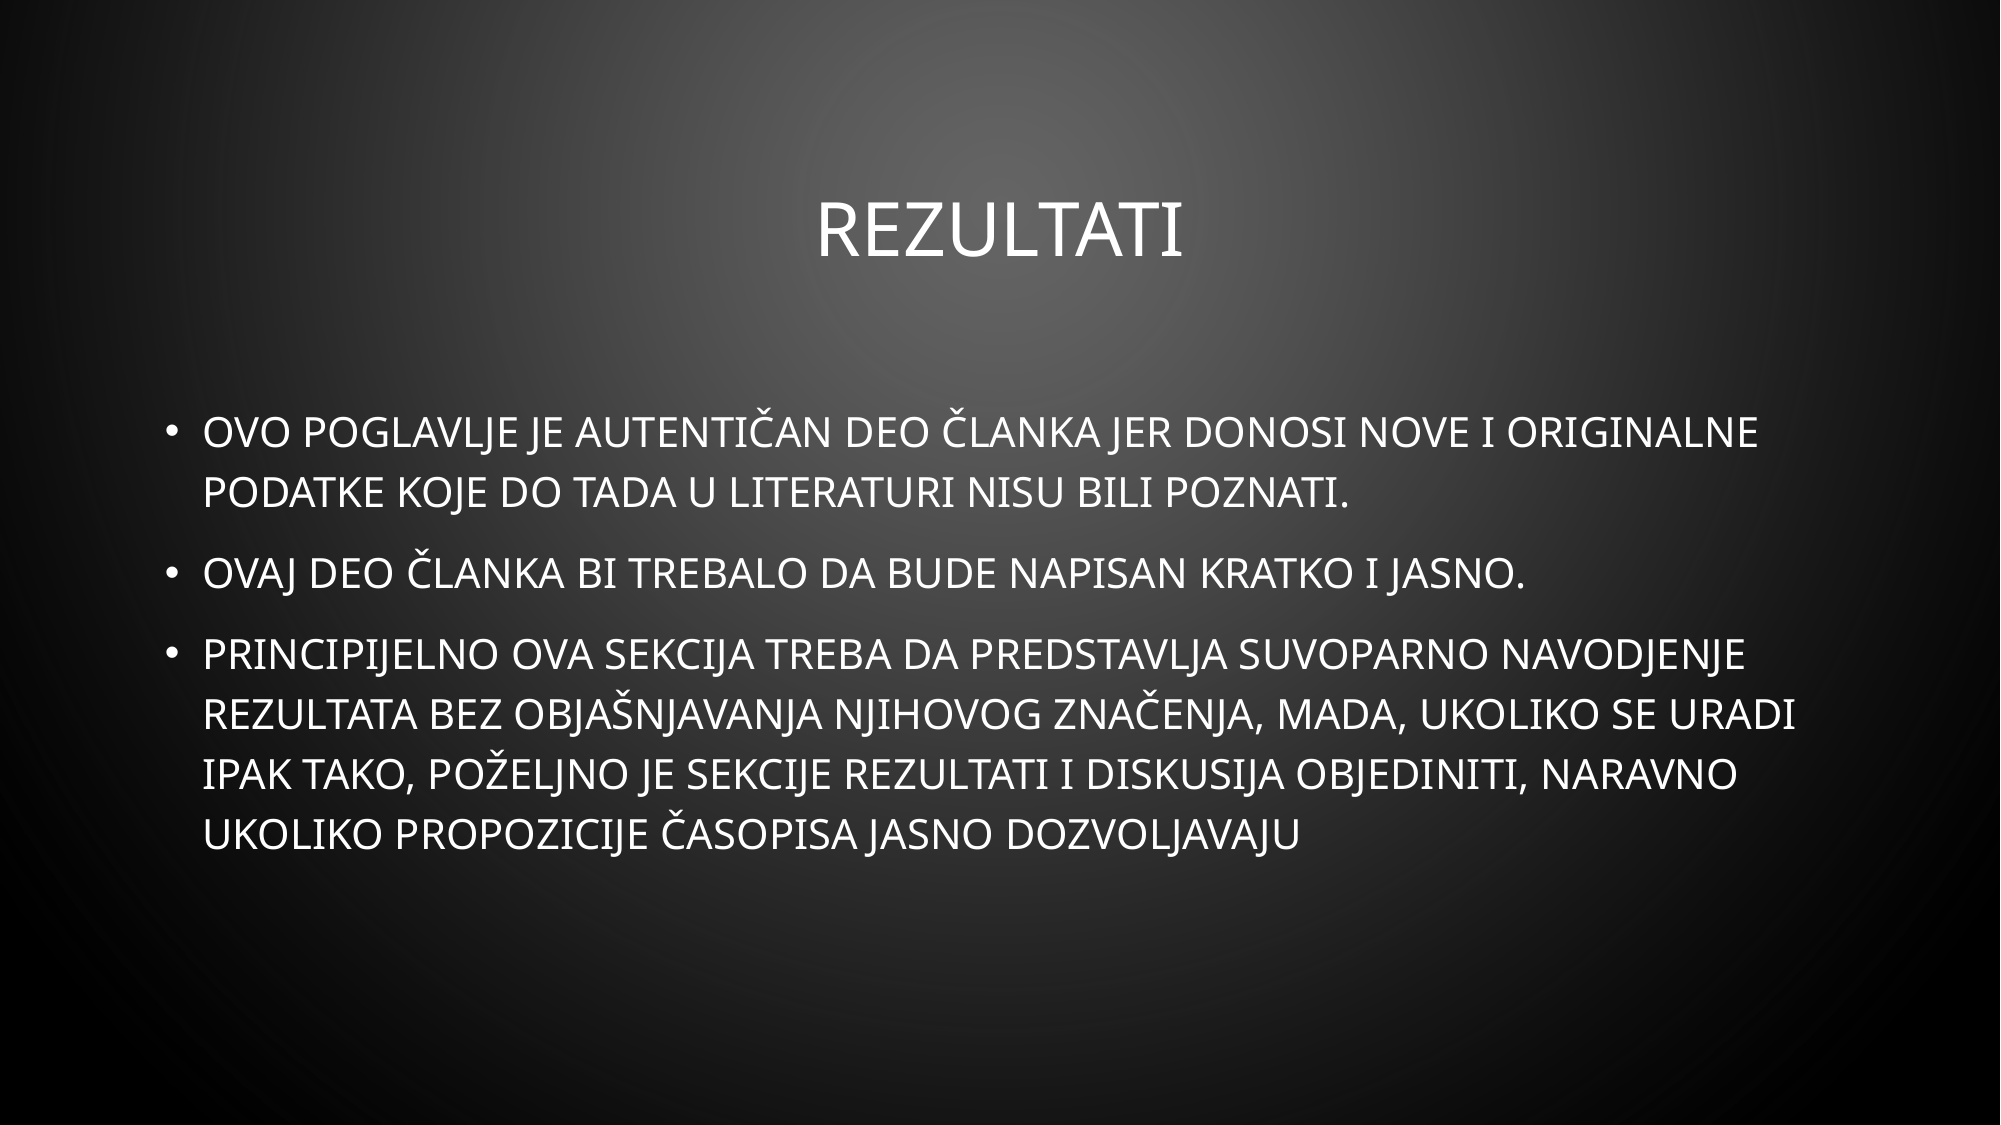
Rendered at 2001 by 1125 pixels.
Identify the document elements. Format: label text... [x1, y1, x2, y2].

title Rezultati [149, 101, 1851, 364]
picture [0, 0, 2000, 1125]
list Ovo poglavlje je autentičan deo članka jer donosi nove i originalne podatke koje do tada u literaturi nisu bili poznati. Ovaj deo članka bi trebalo da bude napisan kratko i jasno. Principijelno ova sekcija treba da predstavlja suvoparno navodjenje rezultata bez objašnjavanja njihovog značenja, mada, ukoliko se uradi ipak tako, poželjno je sekcije Rezultati i Diskusija objediniti, naravno ukoliko propozicije časopisa jasno dozvoljavaju [149, 388, 1851, 950]
